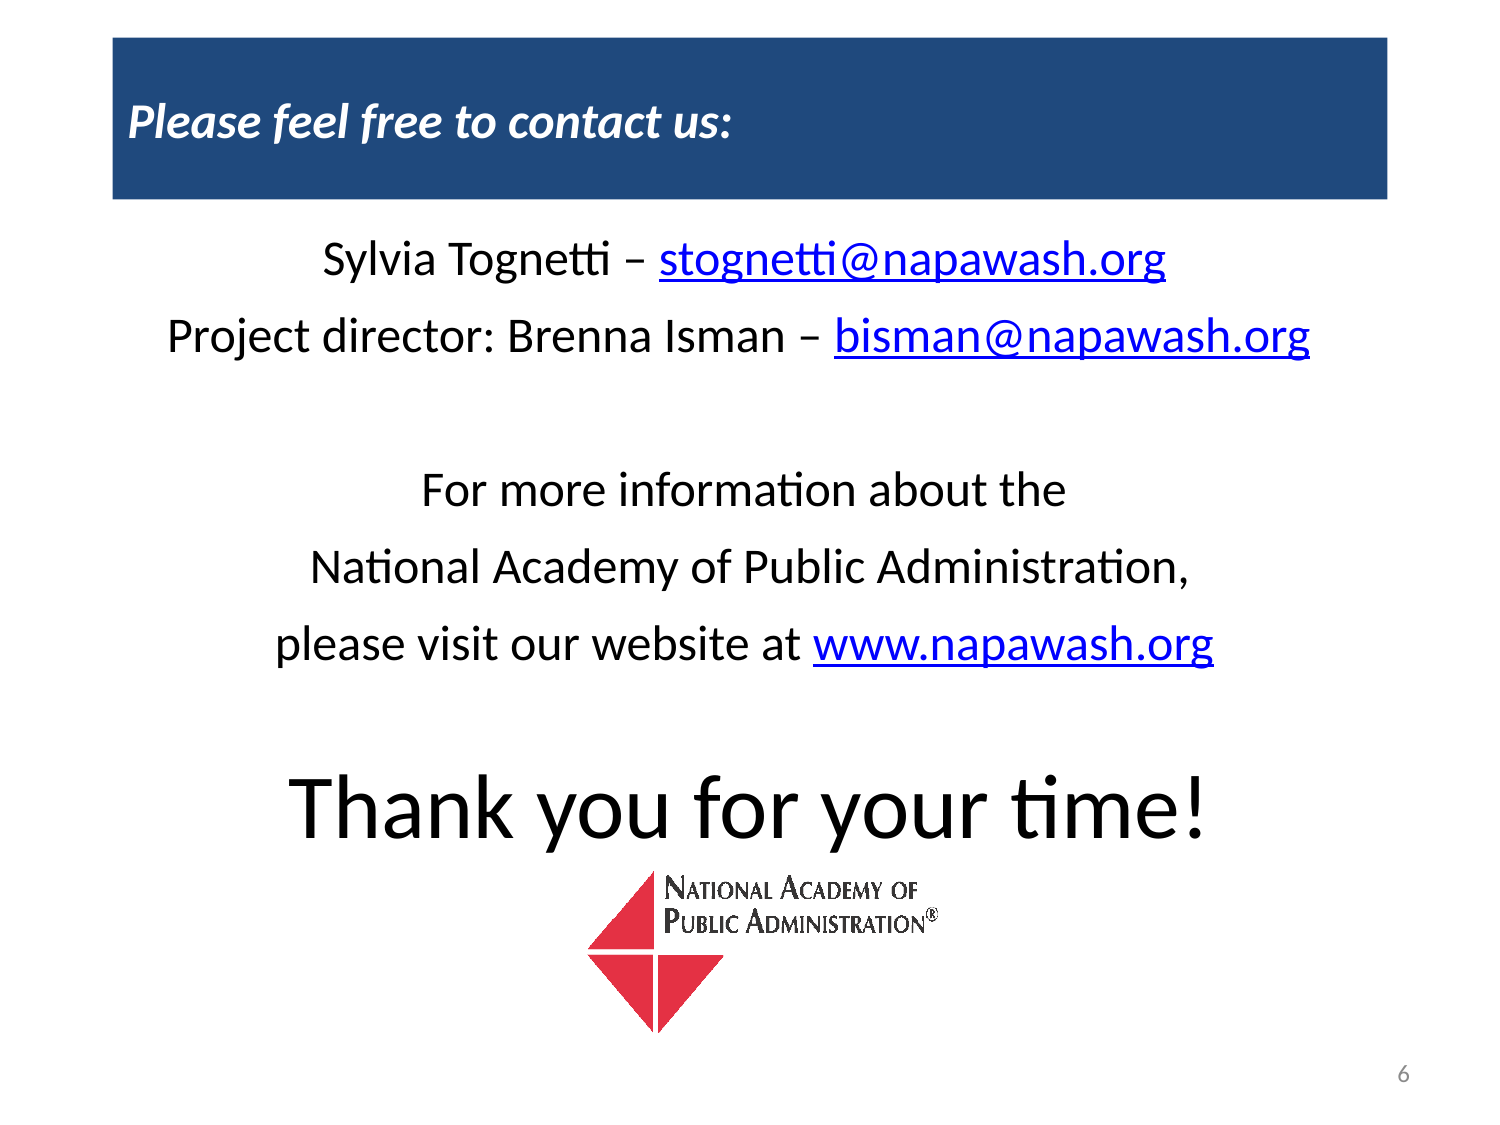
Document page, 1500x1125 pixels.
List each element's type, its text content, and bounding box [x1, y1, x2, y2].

picture [587, 871, 938, 1033]
slide_number 6 [1074, 1042, 1425, 1103]
subtitle Sylvia Tognetti – stognetti@napawash.org Project director: Brenna Isman – bisman@napawash.org For more information about the National Academy of Public Administration, please visit our website at www.napawash.org Thank you for your time! [112, 224, 1388, 988]
title Please feel free to contact us: [112, 37, 1388, 200]
